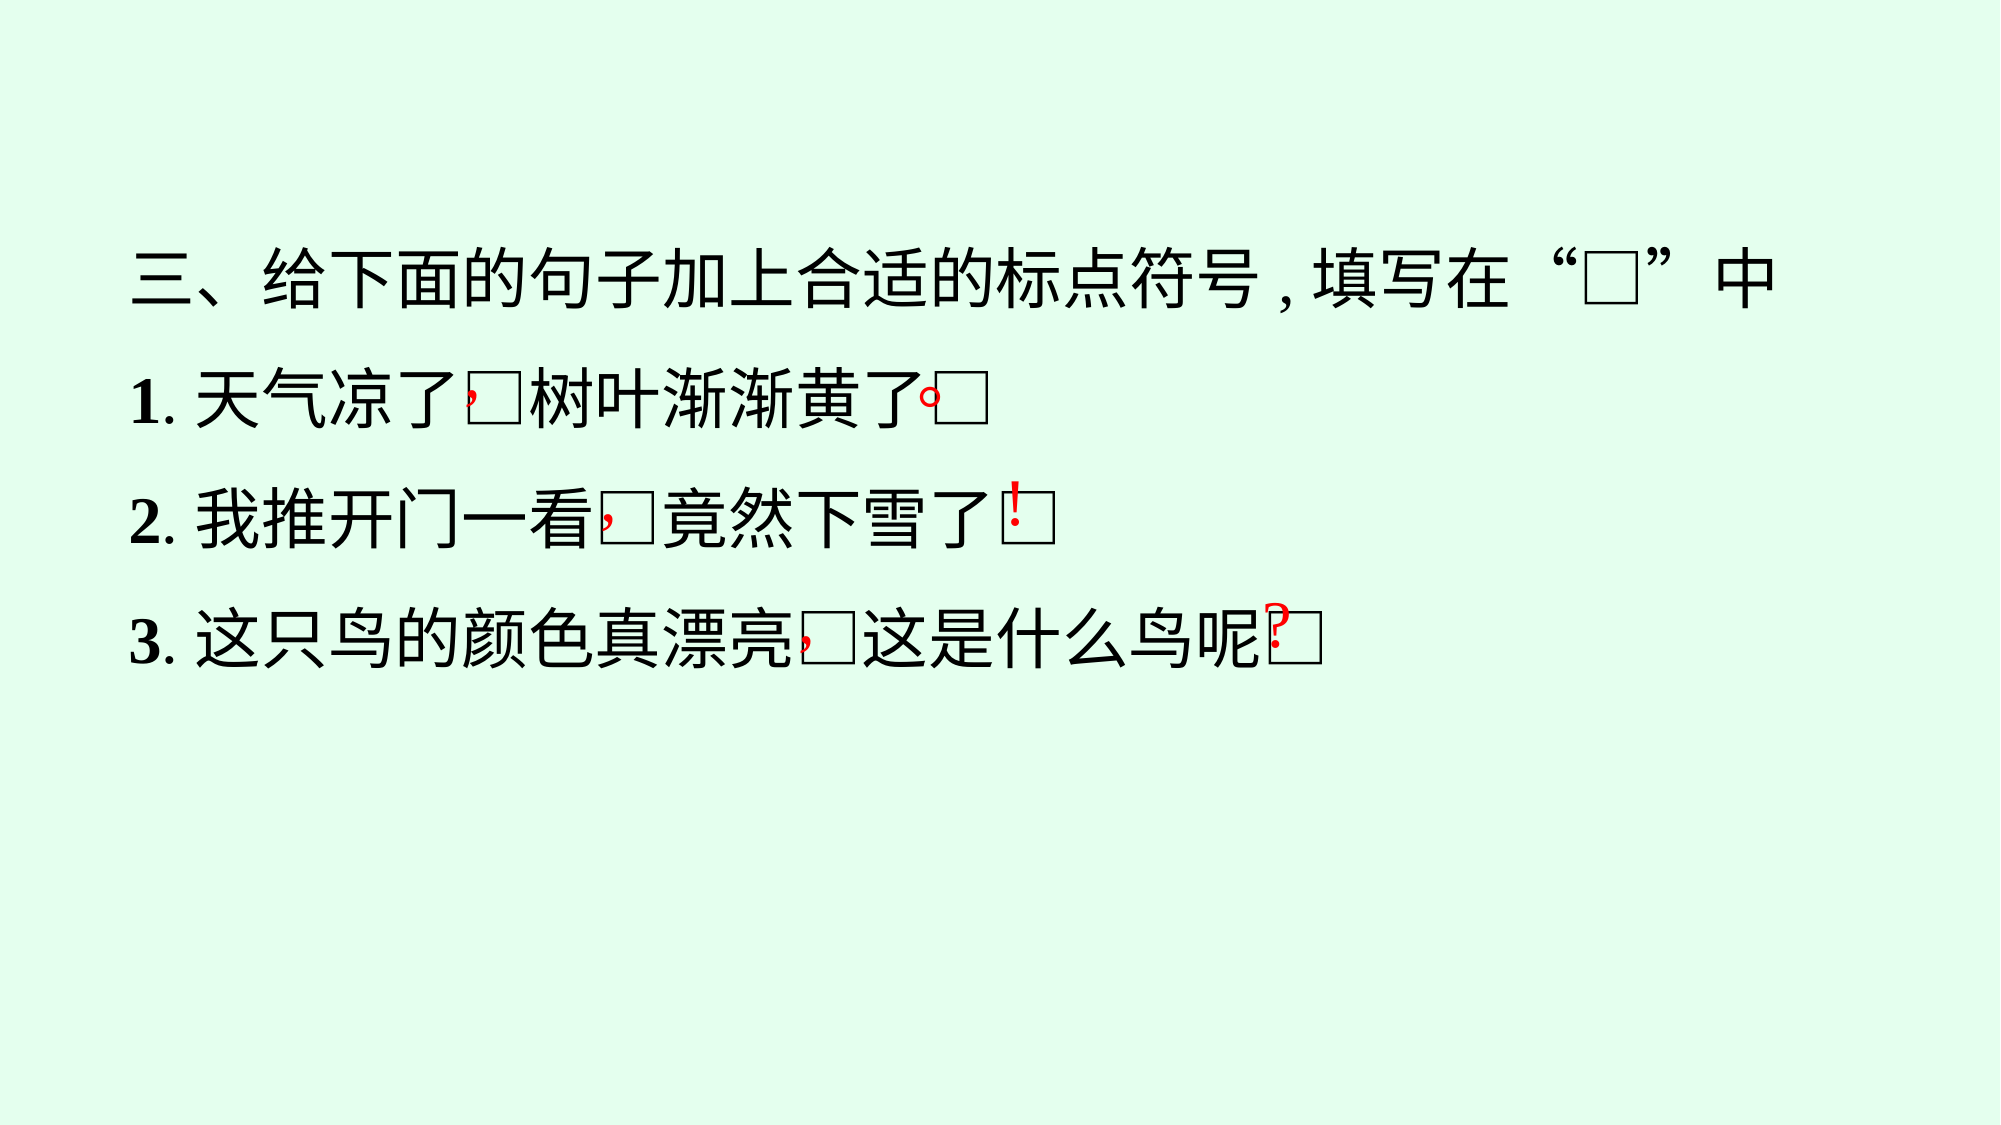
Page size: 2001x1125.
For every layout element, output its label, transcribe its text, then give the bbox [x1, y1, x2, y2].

text_box ? [1247, 557, 1308, 668]
text_box 三、给下面的句子加上合适的标点符号,填写在“□”中 1.天气凉了□树叶渐渐黄了□ 2.我推开门一看□竟然下雪了□ 3.这只鸟的颜色真漂亮□这是什么鸟呢□ [113, 189, 1887, 685]
text_box ! [989, 435, 1042, 547]
text_box , [783, 553, 831, 664]
text_box 。 [902, 313, 1000, 425]
text_box , [585, 431, 632, 543]
text_box , [449, 307, 497, 419]
